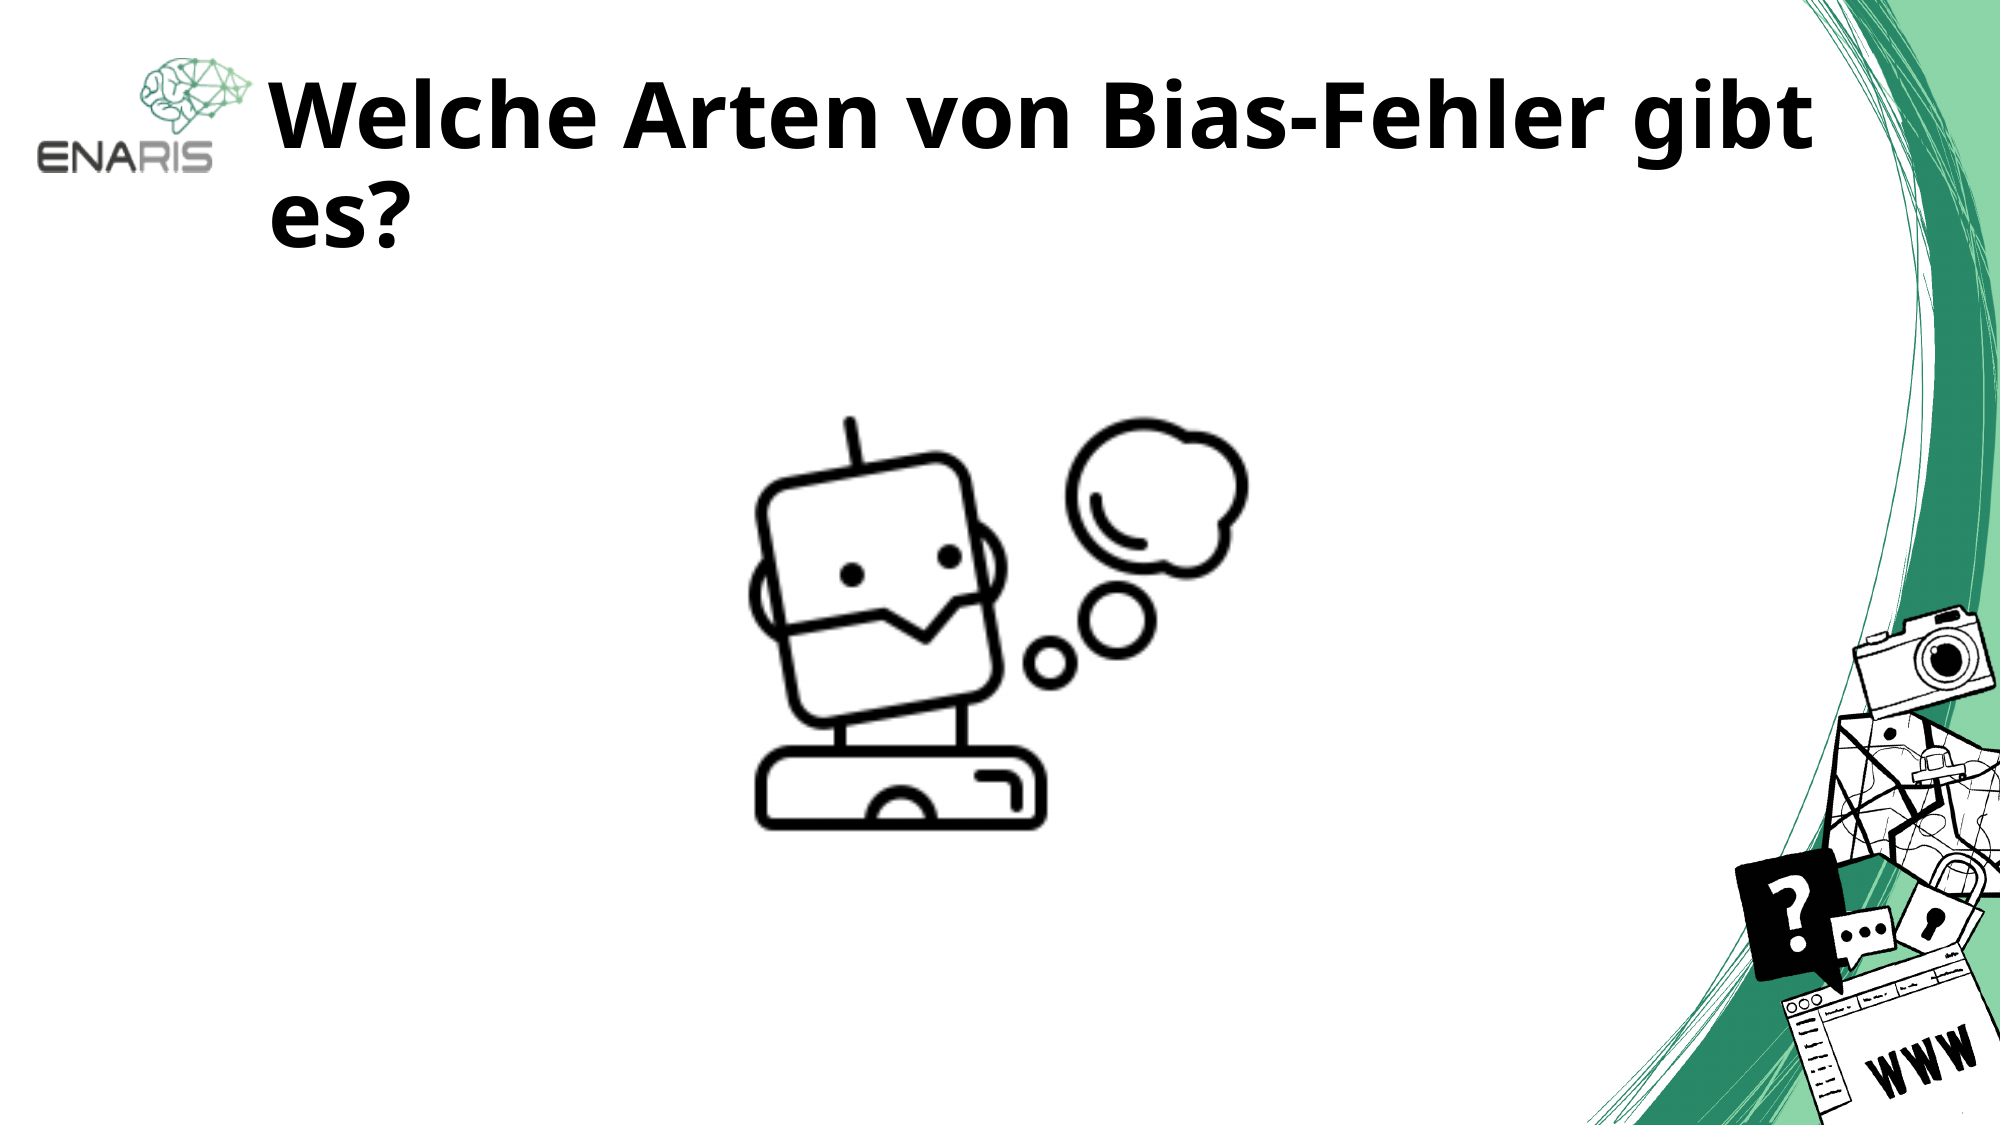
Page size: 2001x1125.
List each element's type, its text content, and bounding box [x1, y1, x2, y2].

title Welche Arten von Bias-Fehler gibt es? [253, 59, 1863, 278]
picture [408, 0, 2000, 1125]
picture [37, 58, 254, 173]
